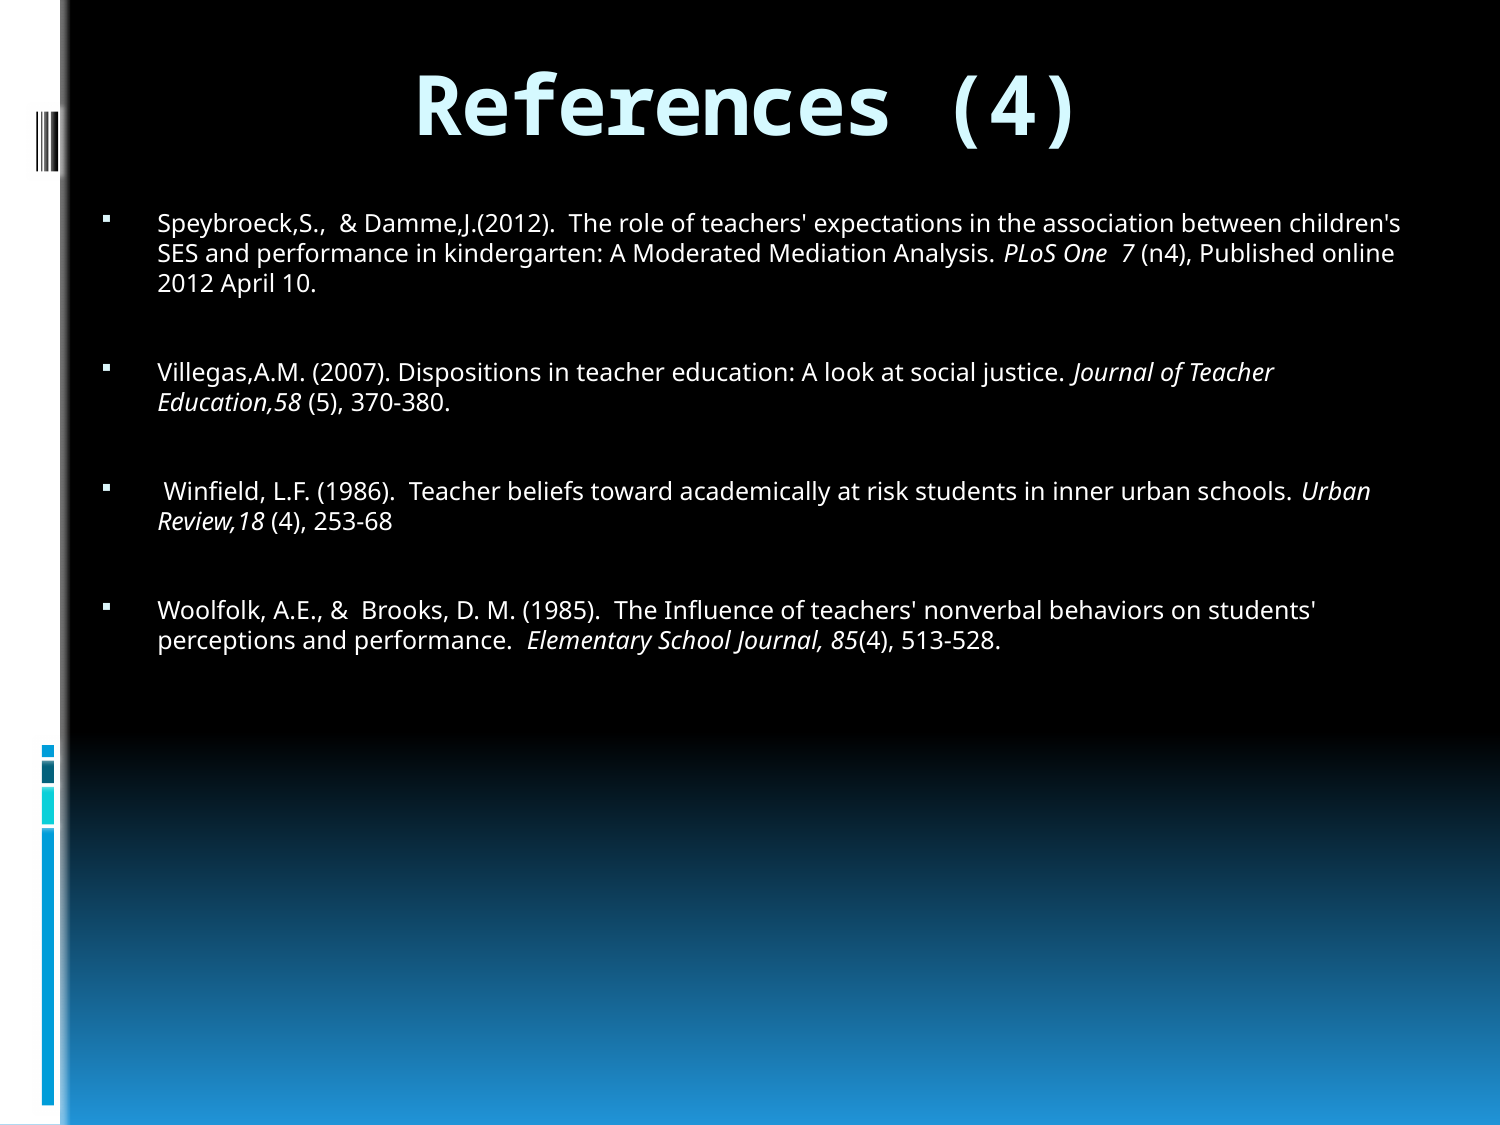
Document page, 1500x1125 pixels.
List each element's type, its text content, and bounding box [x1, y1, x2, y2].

title References (4) [75, 45, 1425, 188]
list Speybroeck,S., & Damme,J.(2012). The role of teachers' expectations in the association between children's SES and performance in kindergarten: A Moderated Mediation Analysis. PLoS One 7 (n4), Published online 2012 April 10. Villegas,A.M. (2007). Dispositions in teacher education: A look at social justice. Journal of Teacher Education,58 (5), 370-380. Winfield, L.F. (1986). Teacher beliefs toward academically at risk students in inner urban schools. Urban Review,18 (4), 253-68 Woolfolk, A.E., & Brooks, D. M. (1985). The Influence of teachers' nonverbal behaviors on students' perceptions and performance. Elementary School Journal, 85(4), 513-528. [75, 200, 1425, 1005]
